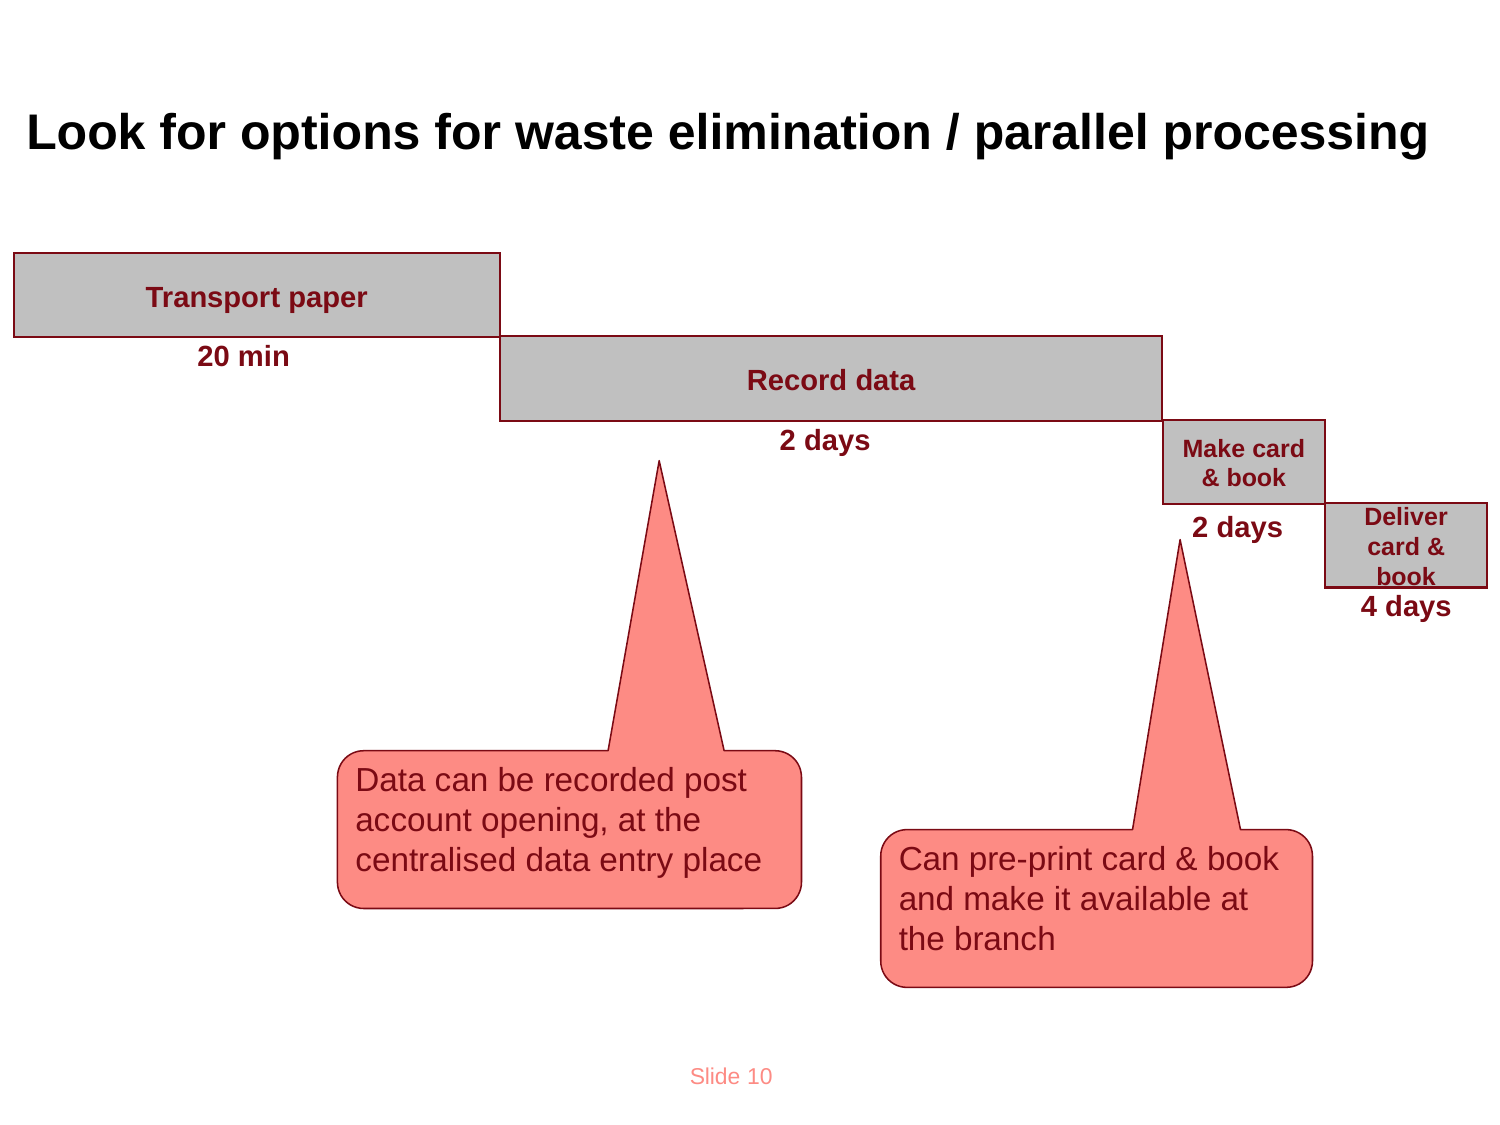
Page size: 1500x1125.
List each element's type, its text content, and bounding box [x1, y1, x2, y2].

text_box 2 days [731, 421, 919, 457]
title Look for options for waste elimination / parallel processing [26, 99, 1472, 288]
text_box Transport paper [13, 253, 500, 338]
text_box Can pre-print card & book and make it available at the branch [880, 539, 1313, 988]
text_box Data can be recorded post account opening, at the centralised data entry place [337, 460, 802, 909]
text_box Make card & book [1163, 419, 1325, 505]
text_box 20 min [150, 337, 338, 372]
text_box Record data [499, 336, 1163, 421]
text_box Deliver card & book [1324, 503, 1488, 587]
text_box 4 days [1312, 587, 1500, 622]
text_box 2 days [1143, 508, 1332, 543]
